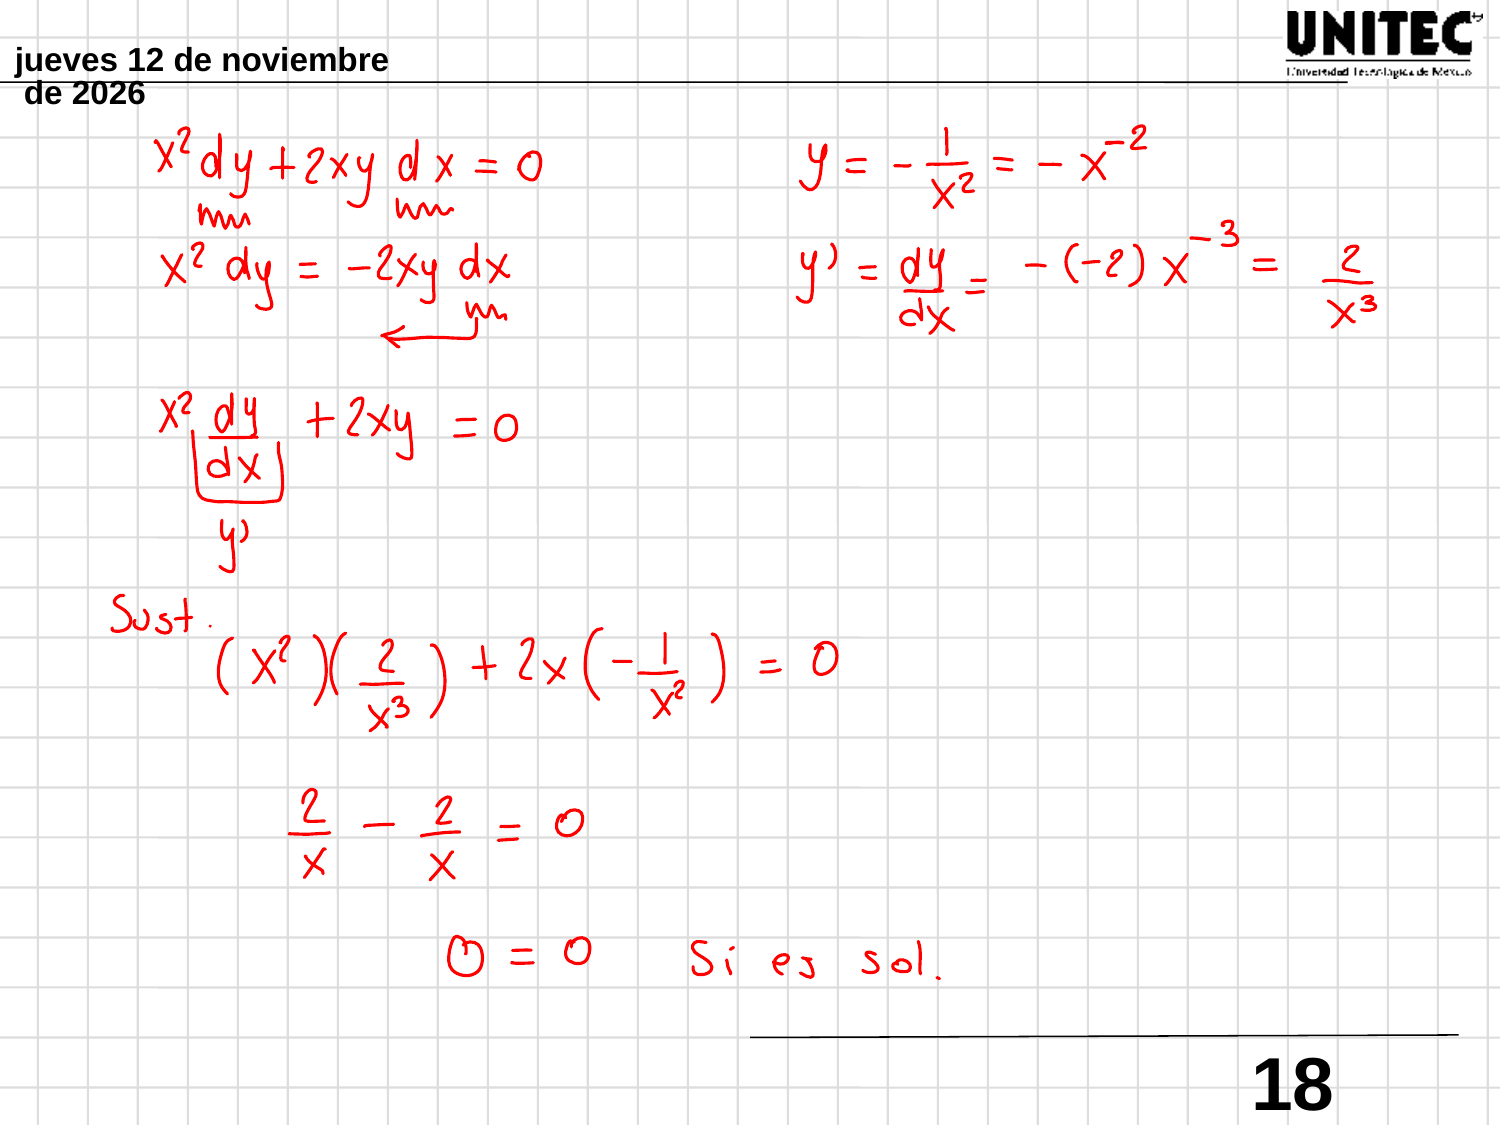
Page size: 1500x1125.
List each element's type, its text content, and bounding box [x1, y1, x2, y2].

picture [1283, 11, 1483, 79]
slide_number lunes, 23 de enero de 2012 [0, 31, 407, 110]
slide_number 18 [1199, 1013, 1452, 1109]
